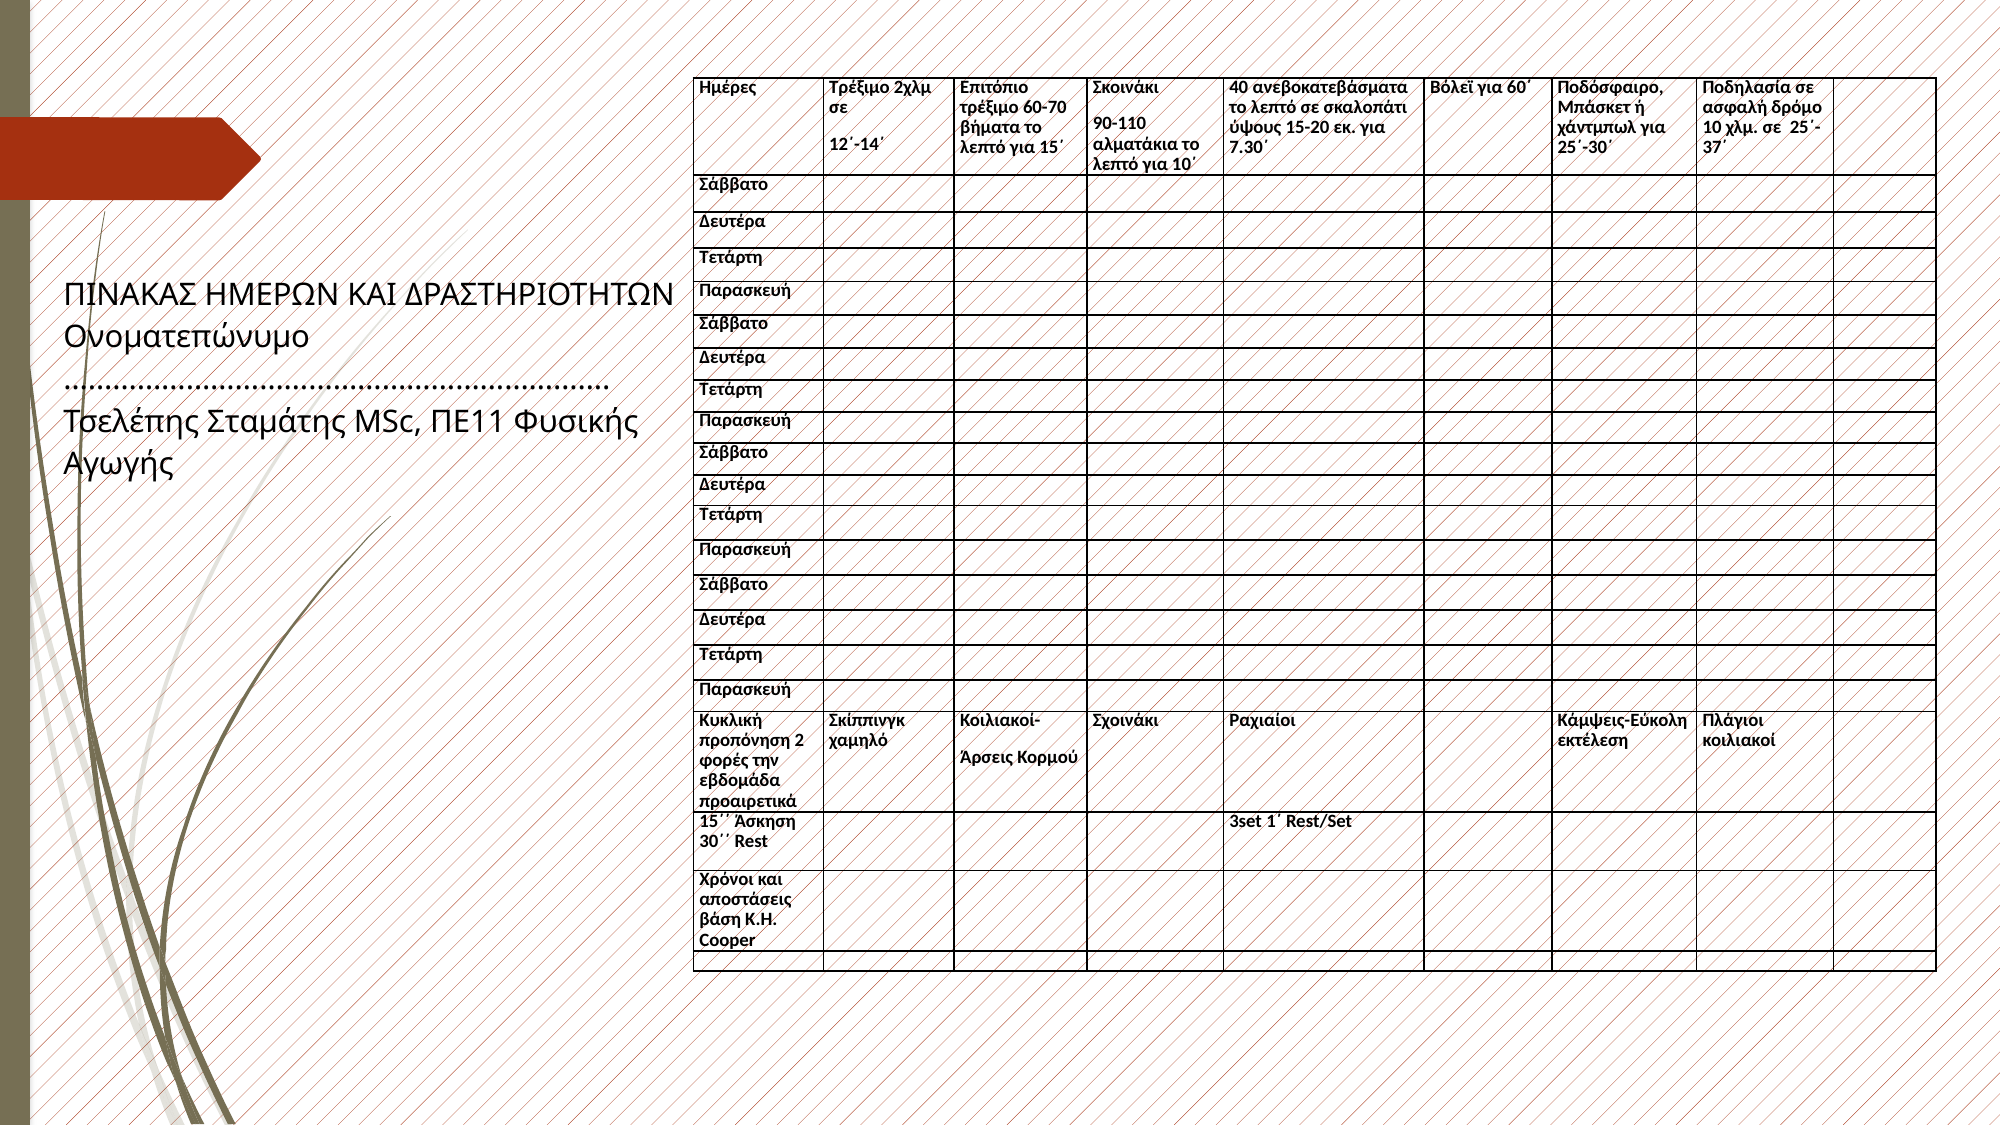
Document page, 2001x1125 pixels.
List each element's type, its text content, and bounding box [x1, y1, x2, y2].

table_cell 15΄΄ Άσκηση 30΄΄ Rest [694, 813, 823, 870]
table_cell [1224, 316, 1423, 347]
table_cell [1553, 576, 1696, 609]
table_cell [1224, 476, 1423, 505]
table_cell [1425, 952, 1551, 970]
table_cell [1697, 541, 1833, 574]
table_cell [824, 316, 953, 347]
table_cell [1834, 413, 1935, 442]
table_header Ημέρες [694, 79, 823, 174]
table_cell [1834, 813, 1935, 870]
table_cell [1697, 413, 1833, 442]
table_cell [955, 646, 1086, 679]
table_cell [1088, 952, 1223, 970]
table_cell [1697, 282, 1833, 314]
table_cell [824, 444, 953, 474]
table_cell [1553, 213, 1696, 247]
table_header Επιτόπιο τρέξιμο 60-70 βήματα το λεπτό για 15΄ [955, 79, 1086, 174]
table_cell [1553, 646, 1696, 679]
table_cell [1425, 541, 1551, 574]
table_cell [824, 213, 953, 247]
table_cell [1697, 349, 1833, 379]
table_cell [1088, 506, 1223, 539]
table_cell Τετάρτη [694, 381, 823, 411]
table_header [1834, 79, 1935, 174]
table_cell Σκίππινγκ χαμηλό [824, 712, 953, 811]
table_cell [955, 349, 1086, 379]
table_cell [824, 681, 953, 711]
table_cell [1088, 576, 1223, 609]
table_cell [1088, 541, 1223, 574]
table_cell [1697, 576, 1833, 609]
table_cell Κυκλική προπόνηση 2 φορές την εβδομάδα προαιρετικά [694, 712, 823, 811]
table_cell [1697, 476, 1833, 505]
table_cell [955, 316, 1086, 347]
table_cell [1425, 476, 1551, 505]
table_cell Πλάγιοι κοιλιακοί [1697, 712, 1833, 811]
table_cell [1553, 349, 1696, 379]
table_cell [1553, 381, 1696, 411]
table_cell [1425, 176, 1551, 211]
table_cell [1697, 316, 1833, 347]
table_cell [1088, 444, 1223, 474]
table_cell Σχοινάκι [1088, 712, 1223, 811]
table_cell [1834, 249, 1935, 281]
table_cell [1088, 213, 1223, 247]
table_cell [955, 413, 1086, 442]
table_cell [1697, 611, 1833, 644]
table_cell [1834, 871, 1935, 950]
table_cell [1425, 381, 1551, 411]
table_cell [1088, 646, 1223, 679]
table_cell [955, 871, 1086, 950]
table_cell [955, 952, 1086, 970]
table_cell [1834, 611, 1935, 644]
table_cell [1224, 249, 1423, 281]
table_cell [955, 476, 1086, 505]
table_cell [1553, 541, 1696, 574]
table_cell Σάββατο [694, 316, 823, 347]
table_cell [1697, 506, 1833, 539]
table_cell [1553, 413, 1696, 442]
table_cell Δευτέρα [694, 611, 823, 644]
table_cell [1834, 349, 1935, 379]
table_cell [955, 282, 1086, 314]
table_cell [1553, 249, 1696, 281]
table_cell [1697, 249, 1833, 281]
table_cell [694, 952, 823, 970]
table_header 40 ανεβοκατεβάσματα το λεπτό σε σκαλοπάτι ύψους 15-20 εκ. για 7.30΄ [1224, 79, 1423, 174]
table_cell Σάββατο [694, 176, 823, 211]
table_cell [1697, 952, 1833, 970]
table_cell [1224, 176, 1423, 211]
table_cell [1088, 249, 1223, 281]
table_cell Δευτέρα [694, 213, 823, 247]
table_cell [824, 506, 953, 539]
table_cell [1224, 541, 1423, 574]
table_cell [824, 576, 953, 609]
table_cell [1697, 381, 1833, 411]
table_cell [1697, 176, 1833, 211]
table_cell [1425, 349, 1551, 379]
table_cell [955, 576, 1086, 609]
table_cell [1425, 576, 1551, 609]
table_cell [1553, 282, 1696, 314]
table_cell Δευτέρα [694, 476, 823, 505]
table_cell [1834, 282, 1935, 314]
table_cell [1553, 316, 1696, 347]
table_cell Τετάρτη [694, 506, 823, 539]
table_cell [1224, 611, 1423, 644]
table_cell [1088, 813, 1223, 870]
table_cell Δευτέρα [694, 349, 823, 379]
table_cell [1088, 681, 1223, 711]
table_cell [1224, 646, 1423, 679]
table_cell [1834, 476, 1935, 505]
table_cell Παρασκευή [694, 413, 823, 442]
table_cell [824, 282, 953, 314]
table_cell [1834, 213, 1935, 247]
table_cell [824, 813, 953, 870]
table_cell [1834, 316, 1935, 347]
table_cell [1697, 213, 1833, 247]
table_cell [1834, 541, 1935, 574]
table_cell [824, 476, 953, 505]
table_cell [1553, 952, 1696, 970]
table_cell [1425, 611, 1551, 644]
table_cell Παρασκευή [694, 681, 823, 711]
table_cell [1834, 646, 1935, 679]
table_cell Παρασκευή [694, 541, 823, 574]
table_cell [955, 213, 1086, 247]
table_cell [1088, 871, 1223, 950]
table_cell [955, 611, 1086, 644]
table_cell Παρασκευή [694, 282, 823, 314]
table_cell [1425, 316, 1551, 347]
table_cell [1088, 282, 1223, 314]
table_cell Σάββατο [694, 444, 823, 474]
table_cell [1425, 646, 1551, 679]
table_cell [1224, 444, 1423, 474]
table_cell [1697, 646, 1833, 679]
table_cell [824, 176, 953, 211]
table_cell [1224, 349, 1423, 379]
table_cell [1224, 213, 1423, 247]
table_cell [1088, 611, 1223, 644]
table_header Ποδόσφαιρο, Μπάσκετ ή χάντμπωλ για 25΄-30΄ [1553, 79, 1696, 174]
table_cell Κάμψεις-Εύκολη εκτέλεση [1553, 712, 1696, 811]
table_cell [1224, 871, 1423, 950]
table_cell [955, 681, 1086, 711]
table_cell [1425, 871, 1551, 950]
table_cell [1088, 476, 1223, 505]
table_cell [824, 381, 953, 411]
table_header Ποδηλασία σε ασφαλή δρόμο 10 χλμ. σε 25΄-37΄ [1697, 79, 1833, 174]
table_cell 3set 1΄ Rest/Set [1224, 813, 1423, 870]
table_cell [955, 541, 1086, 574]
table_cell [1834, 576, 1935, 609]
table_header Τρέξιμο 2χλμ σε 12΄-14΄ [824, 79, 953, 174]
table_cell [1834, 506, 1935, 539]
table_cell [1425, 712, 1551, 811]
table_cell [1553, 681, 1696, 711]
table_cell [1224, 681, 1423, 711]
table_cell [1553, 611, 1696, 644]
table_cell [1425, 282, 1551, 314]
table_cell [955, 249, 1086, 281]
table_cell Κοιλιακοί- Άρσεις Κορμού [955, 712, 1086, 811]
table_cell [1224, 413, 1423, 442]
table_cell [1834, 681, 1935, 711]
table_cell [1834, 381, 1935, 411]
table_cell [955, 381, 1086, 411]
table_cell [1553, 813, 1696, 870]
table_cell Τετάρτη [694, 249, 823, 281]
table_cell [1697, 681, 1833, 711]
table_cell [1088, 176, 1223, 211]
table_cell [1088, 349, 1223, 379]
table_cell Τετάρτη [694, 646, 823, 679]
table_cell [1834, 952, 1935, 970]
table_cell [824, 349, 953, 379]
table_cell [824, 541, 953, 574]
table_cell [1425, 249, 1551, 281]
table_cell [1224, 576, 1423, 609]
table_cell [1088, 316, 1223, 347]
table_cell [1425, 681, 1551, 711]
table_cell [1425, 444, 1551, 474]
table_cell [955, 176, 1086, 211]
table_cell [1553, 444, 1696, 474]
table_cell [1224, 506, 1423, 539]
table_cell [1088, 413, 1223, 442]
table_cell [1553, 176, 1696, 211]
list ΠΙΝΑΚΑΣ ΗΜΕΡΩΝ ΚΑΙ ΔΡΑΣΤΗΡΙΟΤΗΤΩΝ Ονοματεπώνυμο …………………………………………………………. Τσελέπης Σταμάτης MSc, ΠΕ11 Φυσικής Αγωγής [48, 264, 694, 502]
table_cell [1697, 813, 1833, 870]
table_cell [955, 506, 1086, 539]
table_cell [824, 249, 953, 281]
table_cell [824, 952, 953, 970]
table_cell [1425, 213, 1551, 247]
table_cell [1697, 444, 1833, 474]
table_cell [1553, 476, 1696, 505]
table_cell [1224, 381, 1423, 411]
table_cell Ραχιαίοι [1224, 712, 1423, 811]
table_cell [1425, 506, 1551, 539]
table_cell [1553, 506, 1696, 539]
table_cell [824, 871, 953, 950]
table_header Σκοινάκι 90-110 αλματάκια το λεπτό για 10΄ [1088, 79, 1223, 174]
table_cell [1224, 282, 1423, 314]
table_cell Σάββατο [694, 576, 823, 609]
table_cell Χρόνοι και αποστάσεις βάση K.H. Cooper [694, 871, 823, 950]
table_cell [1088, 381, 1223, 411]
table_cell [1834, 444, 1935, 474]
table_cell [1834, 176, 1935, 211]
table_cell [1553, 871, 1696, 950]
table_header Βόλεϊ για 60΄ [1425, 79, 1551, 174]
table_cell [1425, 813, 1551, 870]
table_cell [1425, 413, 1551, 442]
table_cell [1834, 712, 1935, 811]
table_cell [824, 413, 953, 442]
table_cell [955, 444, 1086, 474]
table_cell [824, 646, 953, 679]
table_cell [1697, 871, 1833, 950]
table_cell [824, 611, 953, 644]
table_cell [955, 813, 1086, 870]
table_cell [1224, 952, 1423, 970]
